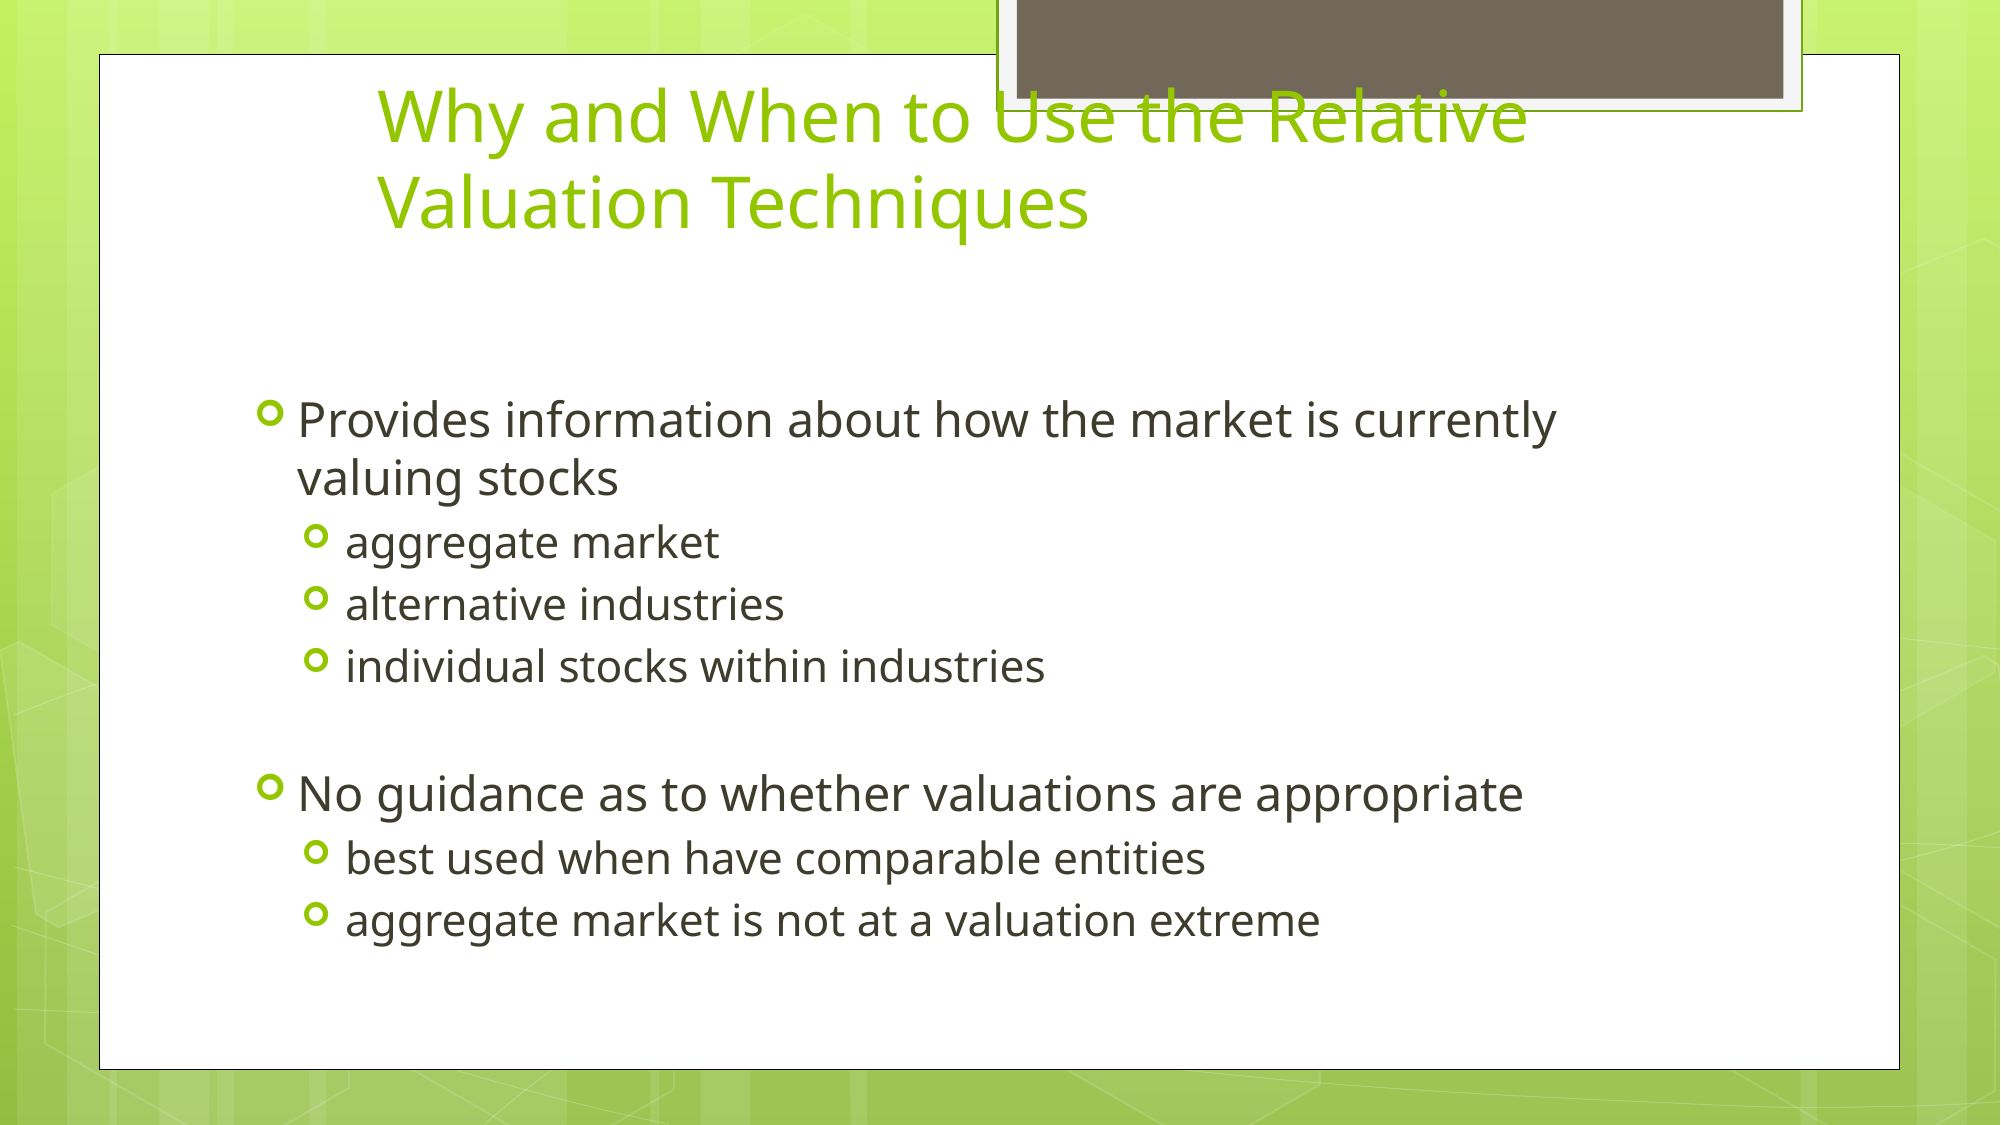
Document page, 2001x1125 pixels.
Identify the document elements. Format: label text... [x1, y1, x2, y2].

list Provides information about how the market is currently valuing stocks aggregate market alternative industries individual stocks within industries No guidance as to whether valuations are appropriate best used when have comparable entities aggregate market is not at a valuation extreme [228, 381, 1711, 957]
title Why and When to Use the Relative Valuation Techniques [362, 62, 1638, 250]
